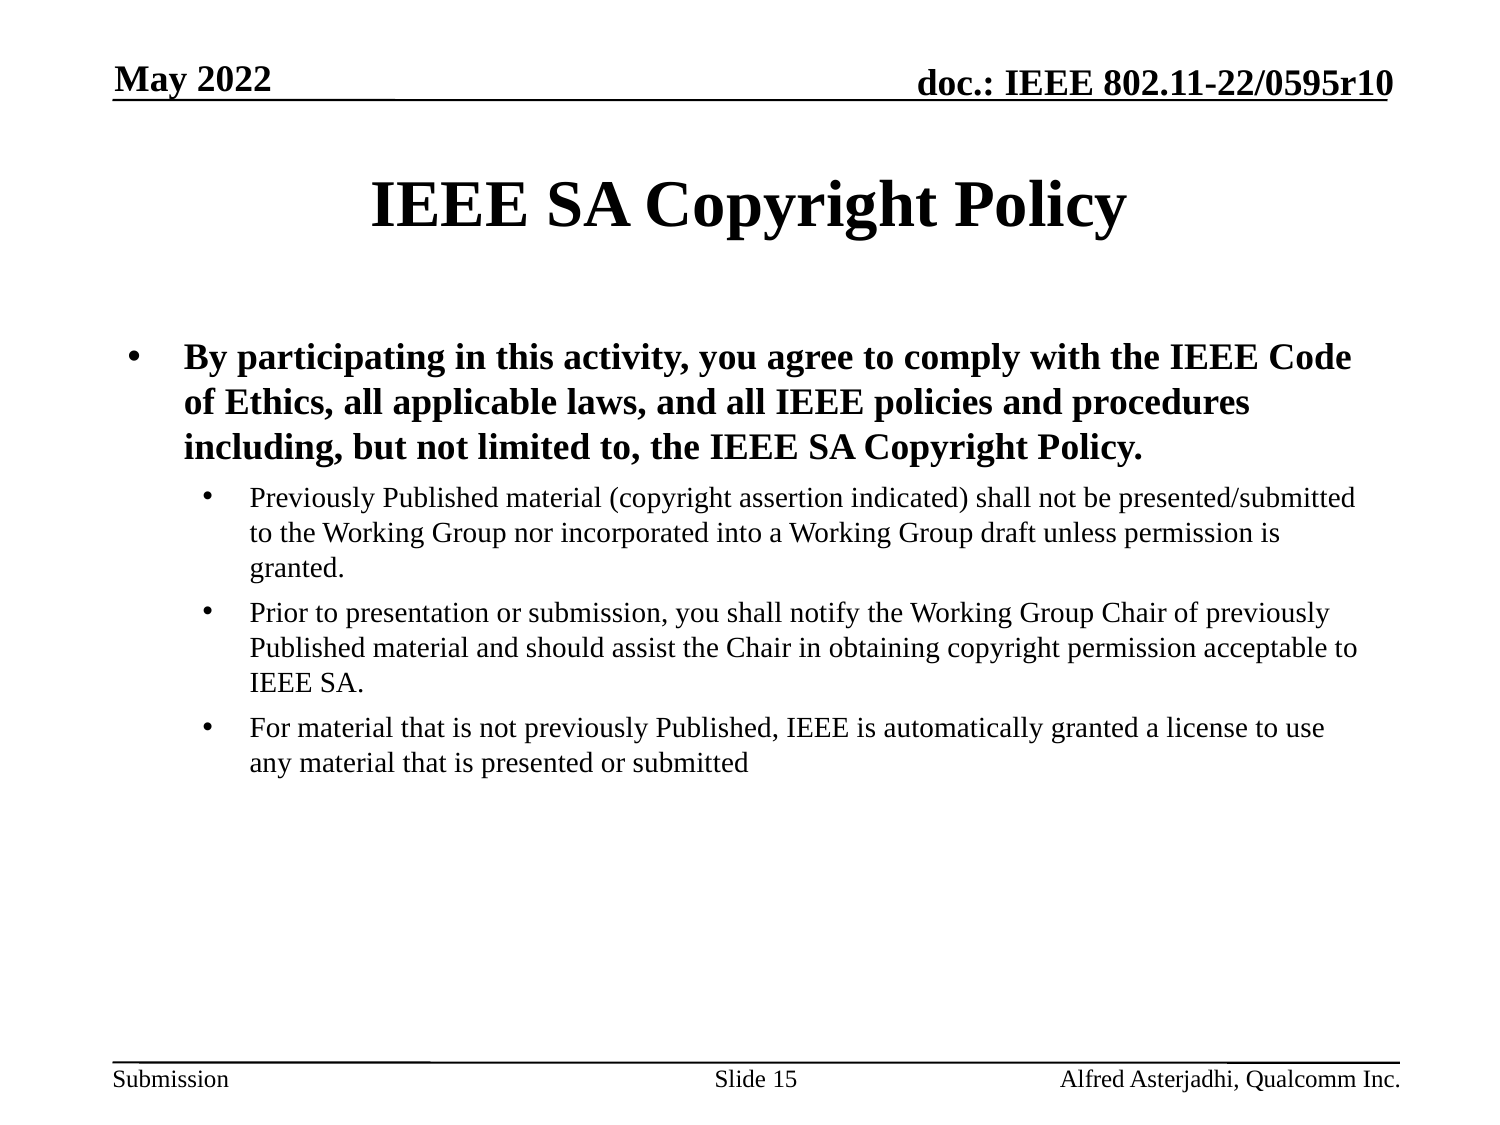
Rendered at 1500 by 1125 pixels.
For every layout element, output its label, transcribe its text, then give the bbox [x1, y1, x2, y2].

slide_number Slide 15 [712, 1061, 800, 1123]
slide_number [114, 54, 423, 100]
title IEEE SA Copyright Policy [112, 112, 1388, 288]
footer Alfred Asterjadhi, Qualcomm Inc. [878, 1061, 1402, 1093]
list By participating in this activity, you agree to comply with the IEEE Code of Ethics, all applicable laws, and all IEEE policies and procedures including, but not limited to, the IEEE SA Copyright Policy. Previously Published material (copyright assertion indicated) shall not be presented/submitted to the Working Group nor incorporated into a Working Group draft unless permission is granted. Prior to presentation or submission, you shall notify the Working Group Chair of previously Published material and should assist the Chair in obtaining copyright permission acceptable to IEEE SA. For material that is not previously Published, IEEE is automatically granted a license to use any material that is presented or submitted [112, 324, 1388, 1000]
